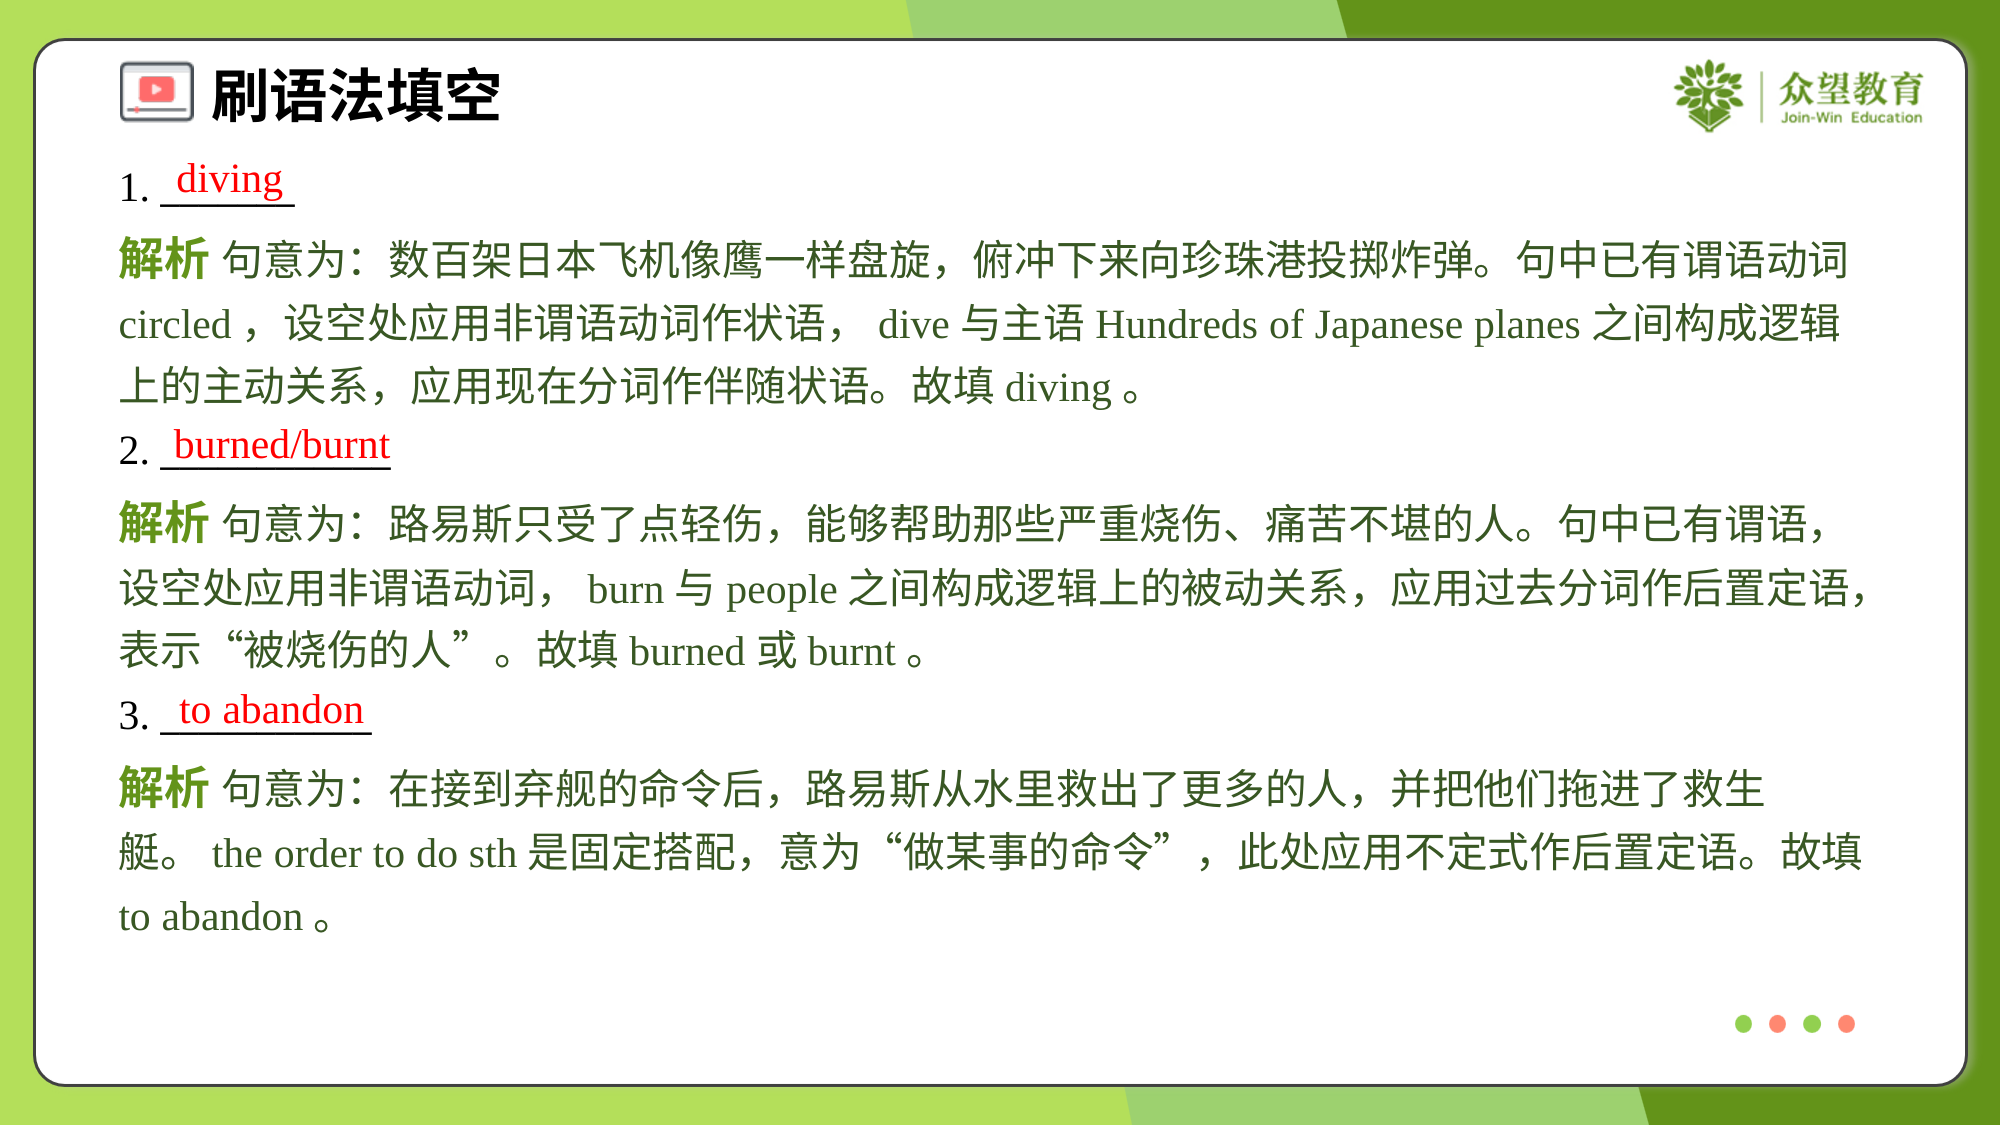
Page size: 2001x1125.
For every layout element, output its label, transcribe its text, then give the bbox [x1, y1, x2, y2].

text_box 解析 句意为：路易斯只受了点轻伤，能够帮助那些严重烧伤、痛苦不堪的人。句中已有谓语，设空处应用非谓语动词，burn与people之间构成逻辑上的被动关系，应用过去分词作后置定语，表示“被烧伤的人”。故填burned或burnt。 [118, 480, 1883, 670]
picture [0, 0, 2000, 1125]
text_box 解析 句意为：数百架日本飞机像鹰一样盘旋，俯冲下来向珍珠港投掷炸弹。句中已有谓语动词circled，设空处应用非谓语动词作状语，dive与主语Hundreds of Japanese planes之间构成逻辑上的主动关系，应用现在分词作伴随状语。故填diving。 [118, 215, 1883, 405]
text_box 1. _______ [118, 146, 1883, 204]
text_box to abandon [170, 669, 374, 727]
text_box 2. ____________ [118, 410, 1883, 468]
text_box 解析 句意为：在接到弃舰的命令后，路易斯从水里救出了更多的人，并把他们拖进了救生艇。the order to do sth是固定搭配，意为“做某事的命令”，此处应用不定式作后置定语。故填to abandon。 [118, 744, 1883, 934]
text_box burned/burnt [170, 404, 395, 463]
text_box diving [172, 138, 288, 197]
text_box 3. ___________ [118, 675, 1883, 733]
